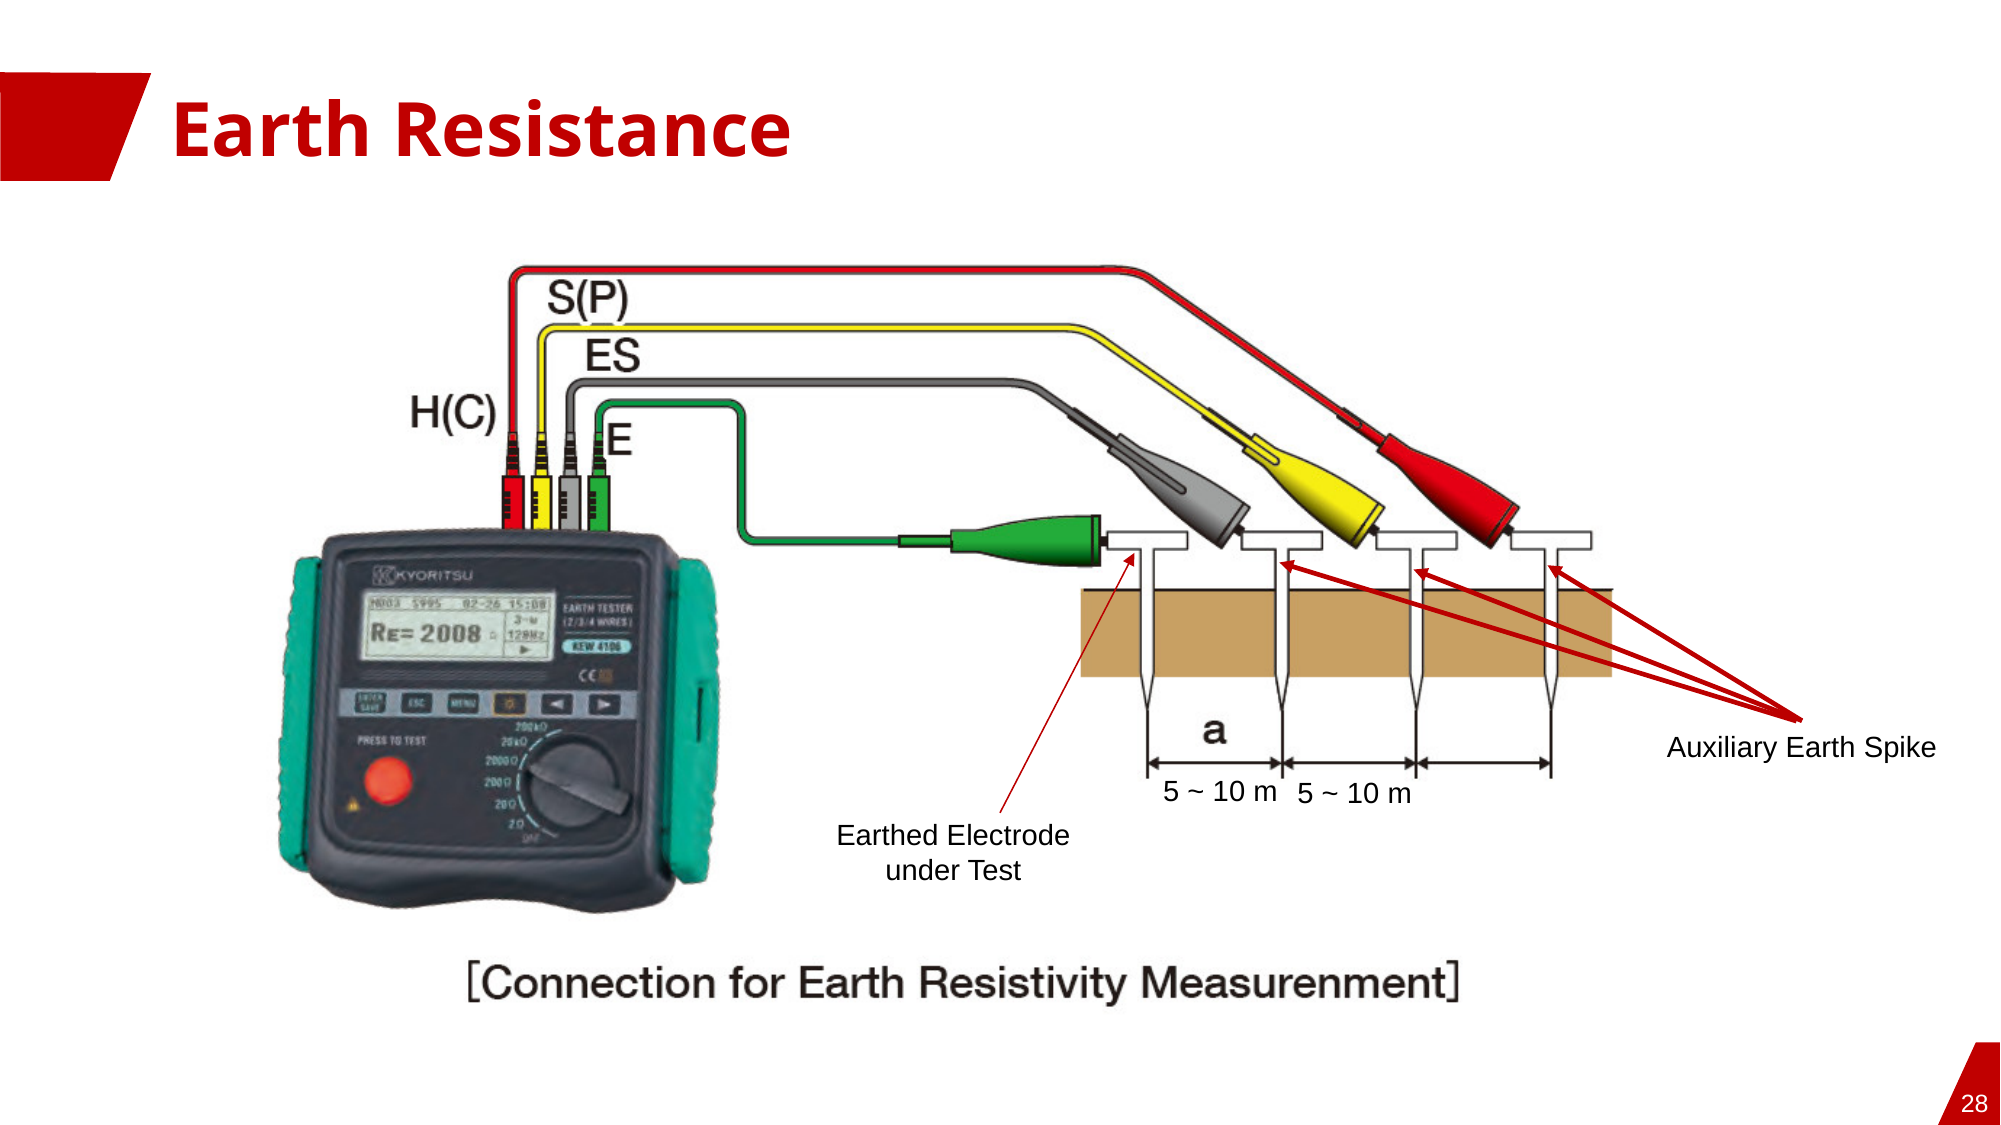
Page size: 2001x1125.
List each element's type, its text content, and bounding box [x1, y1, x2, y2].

slide_number 28 [1662, 1080, 2000, 1125]
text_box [1547, 564, 1803, 568]
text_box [999, 552, 1135, 814]
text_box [1413, 569, 1803, 721]
picture [232, 236, 1663, 1046]
text_box Auxiliary Earth Spike [1666, 720, 1963, 771]
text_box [1279, 562, 1797, 722]
title Earth Resistance [158, 67, 1885, 198]
